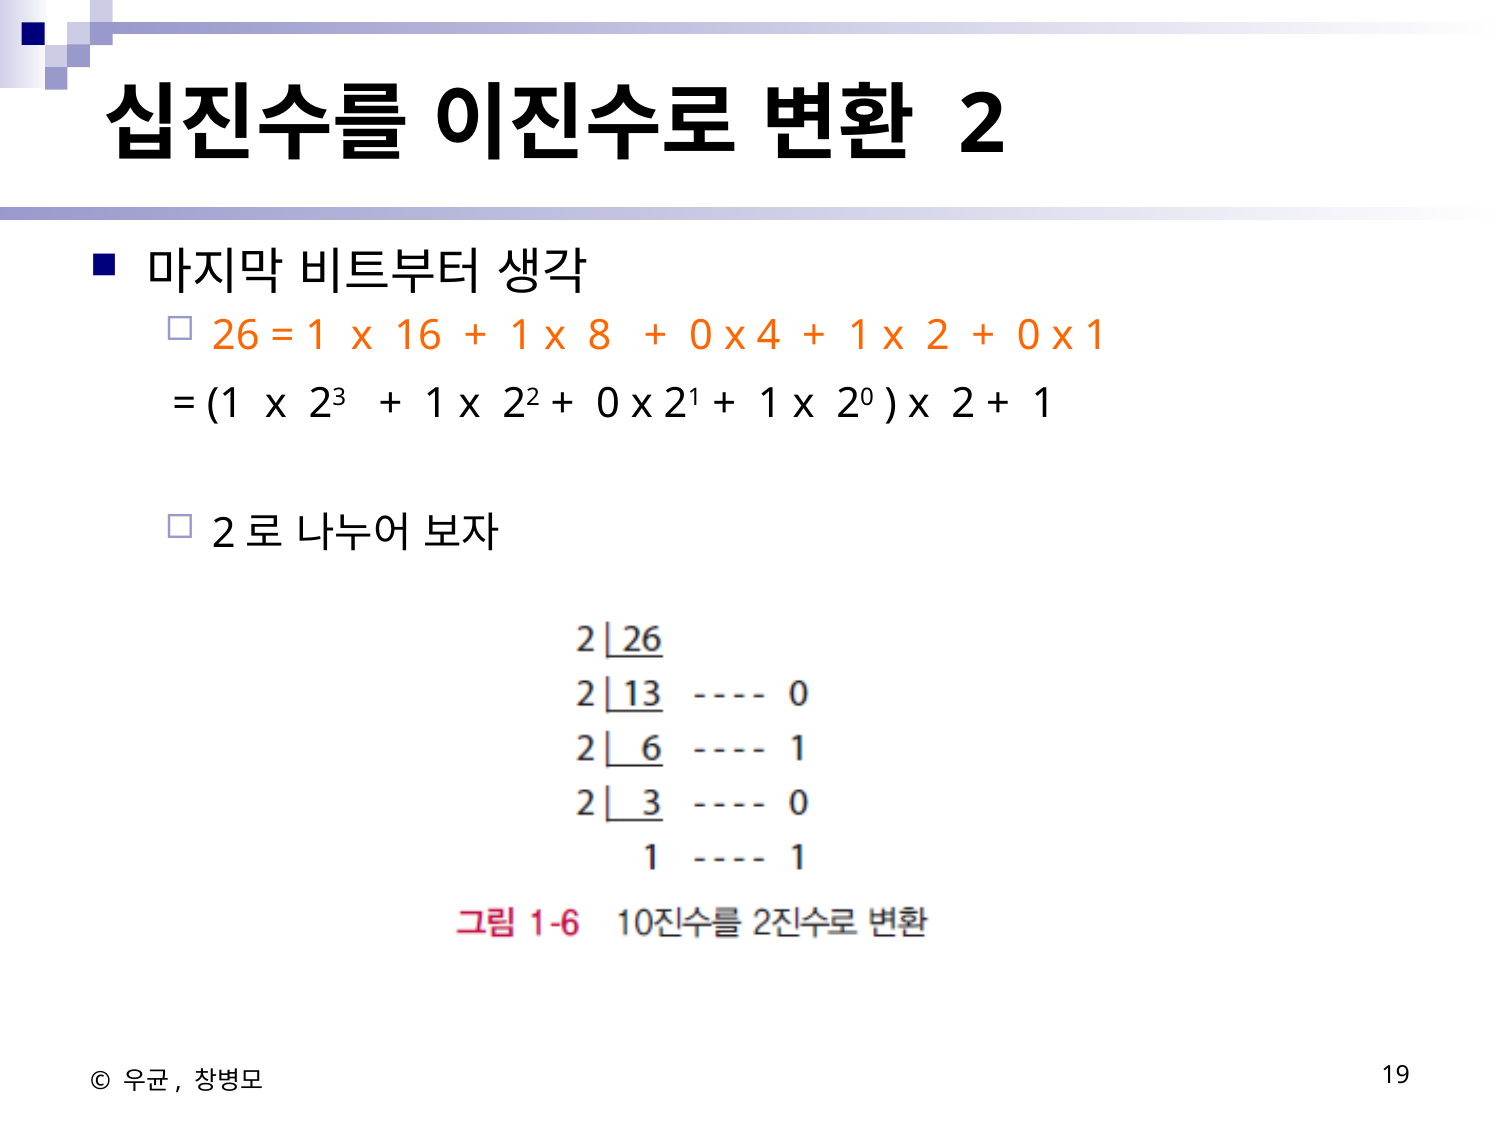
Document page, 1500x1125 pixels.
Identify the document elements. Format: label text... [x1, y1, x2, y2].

title 십진수를 이진수로 변환 2 [88, 42, 1439, 197]
slide_number 19 [1074, 1025, 1425, 1100]
slide_number © 우균, 창병모 [75, 1024, 425, 1103]
picture [400, 597, 1100, 976]
list 마지막 비트부터 생각 26 = 1 x 16 + 1 x 8 + 0 x 4 + 1 x 2 + 0 x 1 = (1 x 23 + 1 x 22 + 0 x 21 + 1 x 20 ) x 2 + 1 2로 나누어 보자 [75, 231, 1425, 1024]
